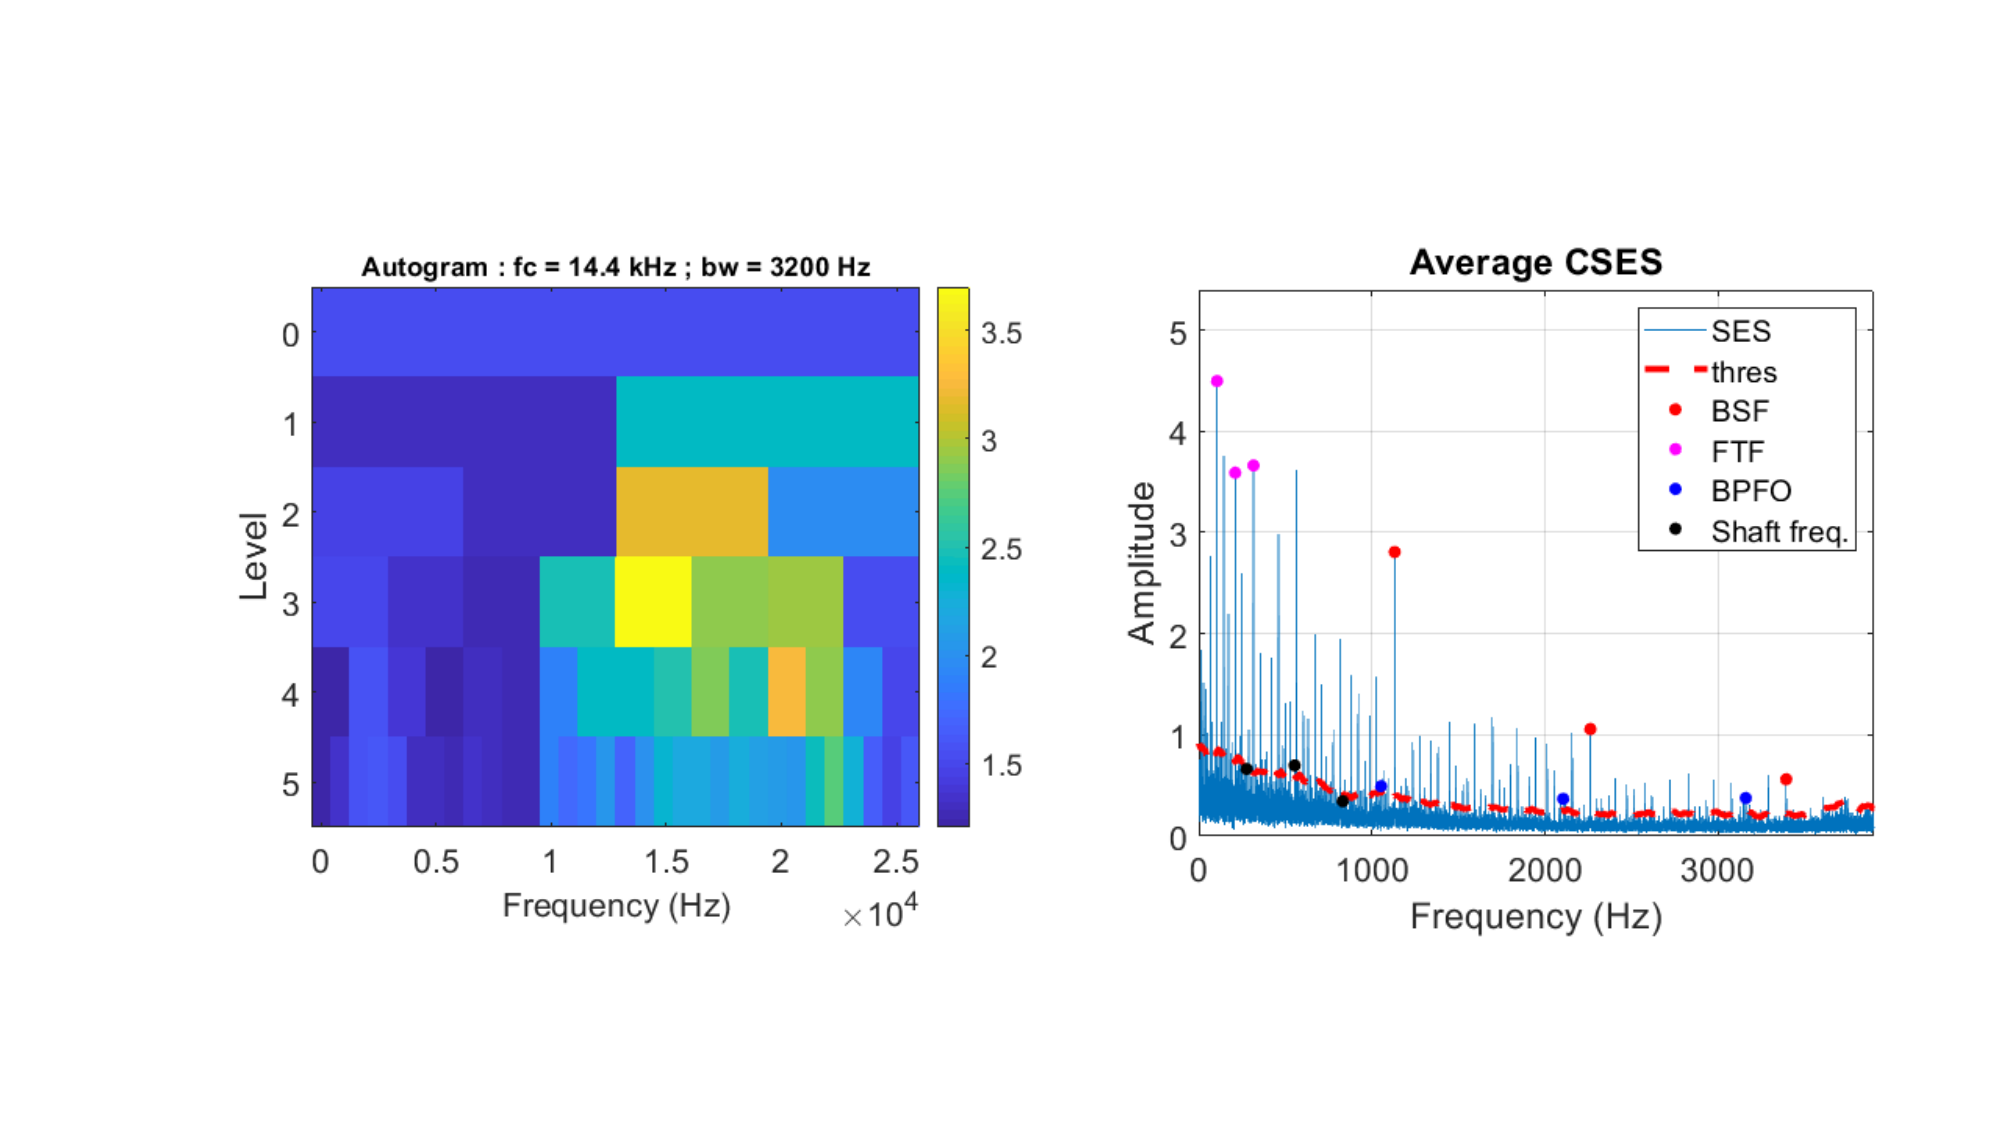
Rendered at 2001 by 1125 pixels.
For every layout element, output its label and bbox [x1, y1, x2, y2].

picture [210, 234, 1957, 938]
